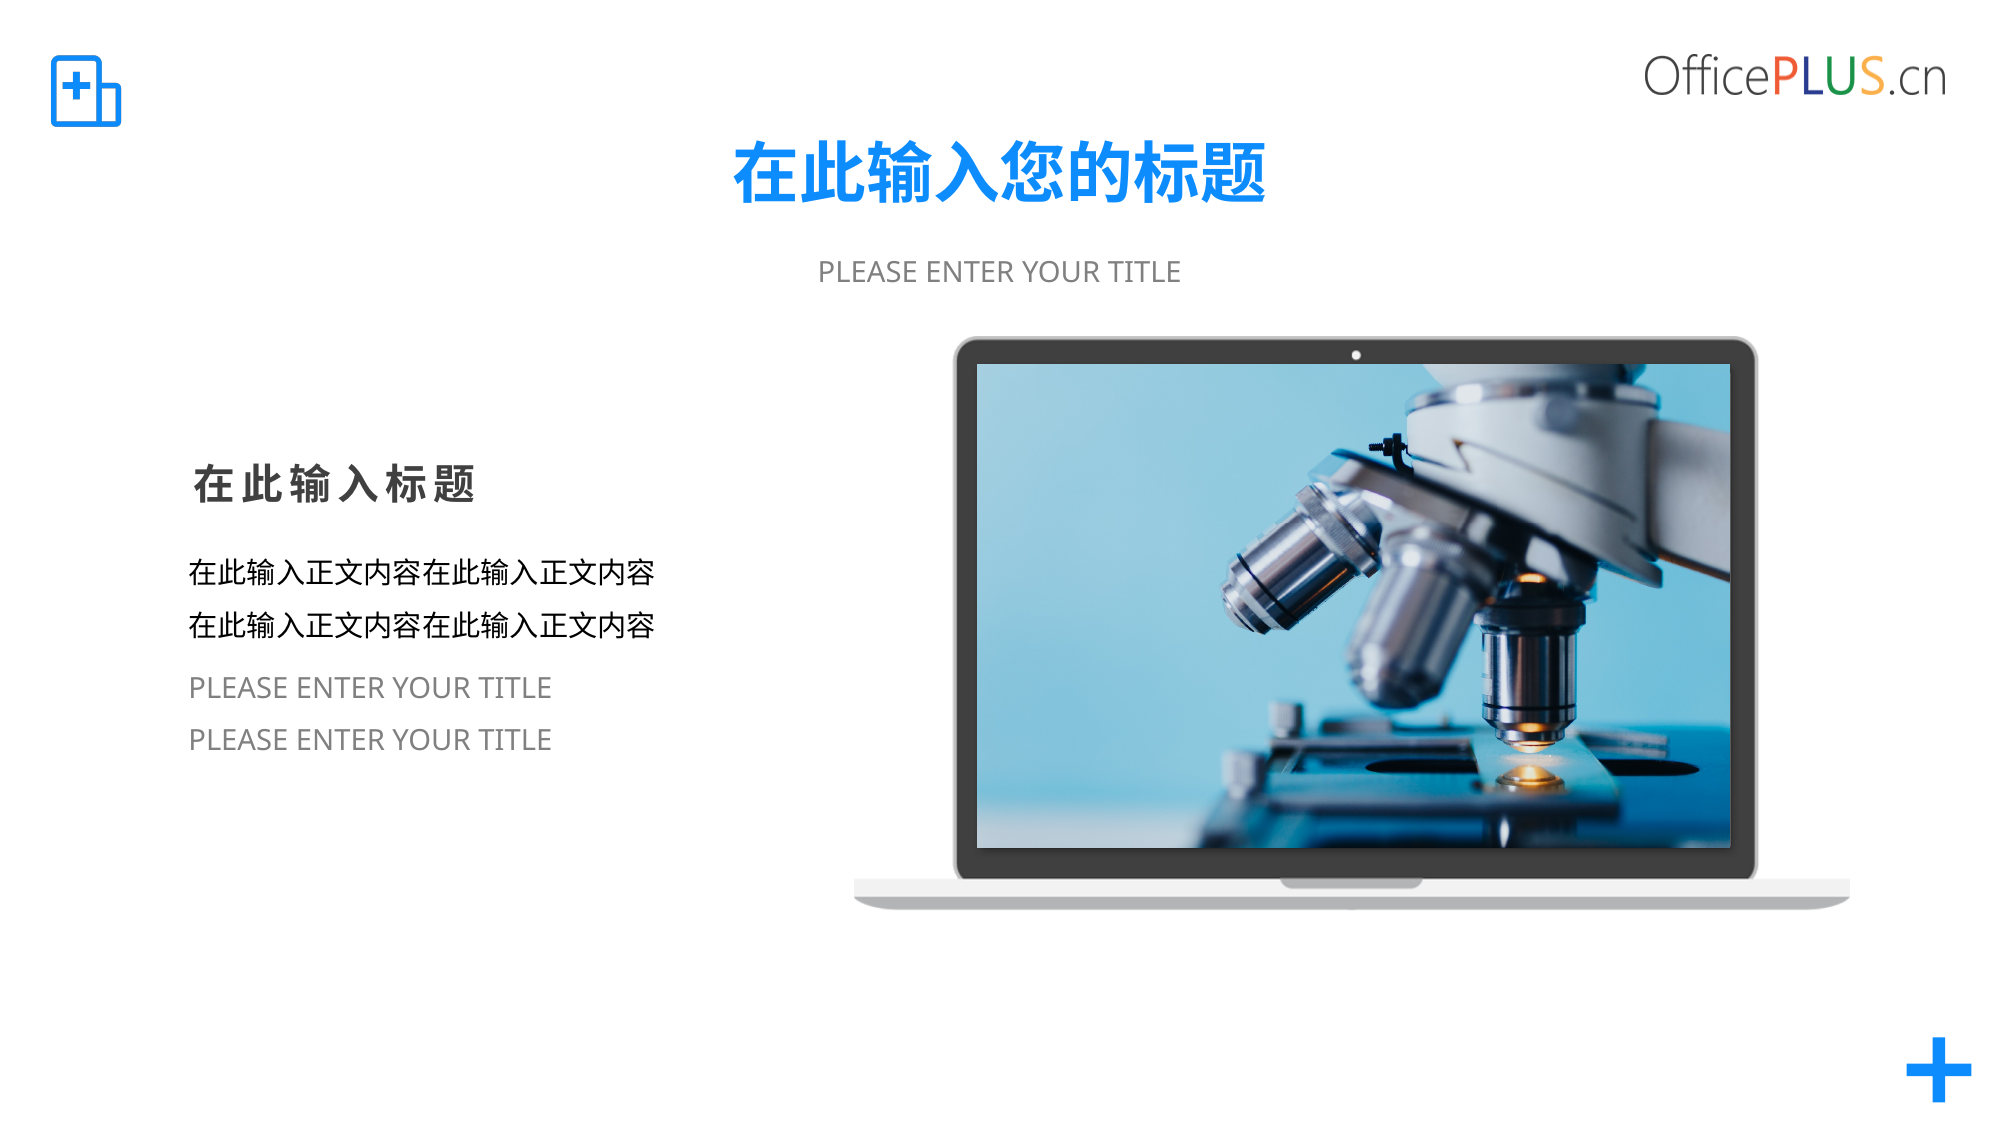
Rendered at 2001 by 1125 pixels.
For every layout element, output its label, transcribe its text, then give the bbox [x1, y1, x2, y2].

picture [45, 50, 127, 132]
text_box 在此输入正文内容在此输入正文内容 在此输入正文内容在此输入正文内容 [173, 529, 695, 644]
text_box Please enter your title [739, 228, 1261, 296]
text_box Please enter your title Please enter your title [173, 644, 695, 764]
picture [854, 336, 1850, 926]
text_box 在此输入您的标题 [718, 123, 1282, 219]
picture [1645, 54, 1945, 95]
text_box 在此输入标题 [179, 450, 491, 515]
